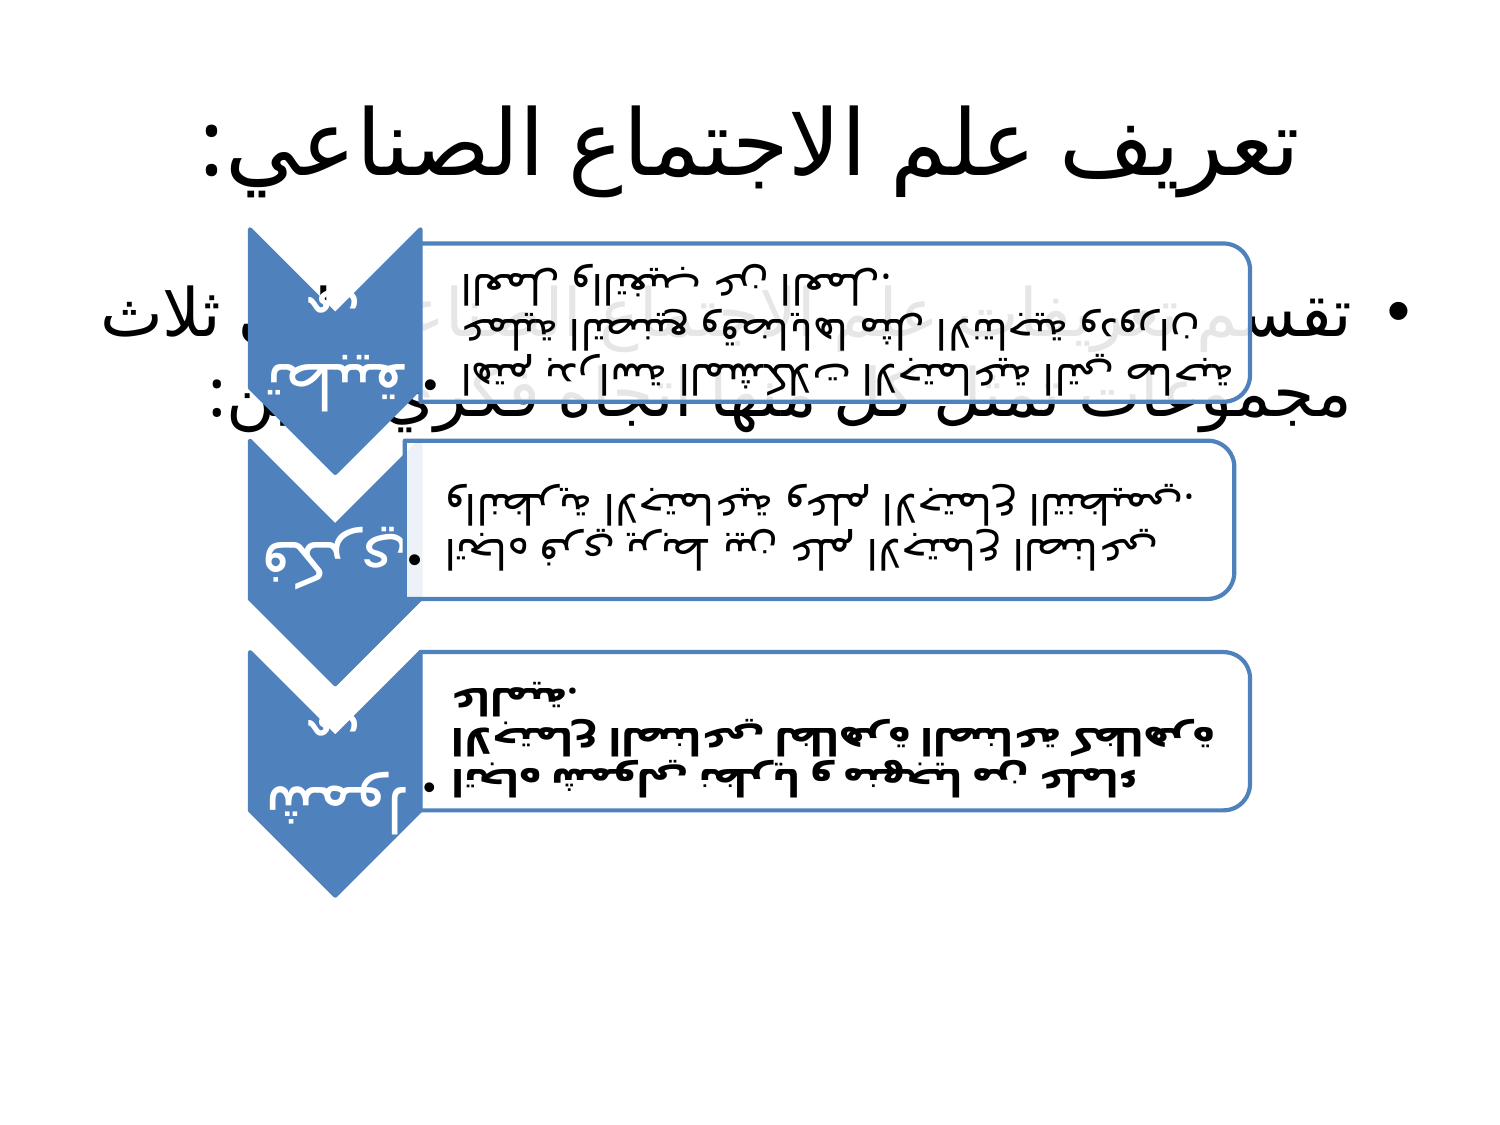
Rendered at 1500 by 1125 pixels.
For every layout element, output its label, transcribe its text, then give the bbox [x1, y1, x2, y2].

list تقسم تعريفات علم الاجتماع الصناعي إلى ثلاث مجموعات تمثل كل منها اتجاه فكري معين: [75, 262, 1425, 1005]
title تعريف علم الاجتماع الصناعي: [75, 45, 1425, 233]
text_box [249, 228, 1251, 897]
